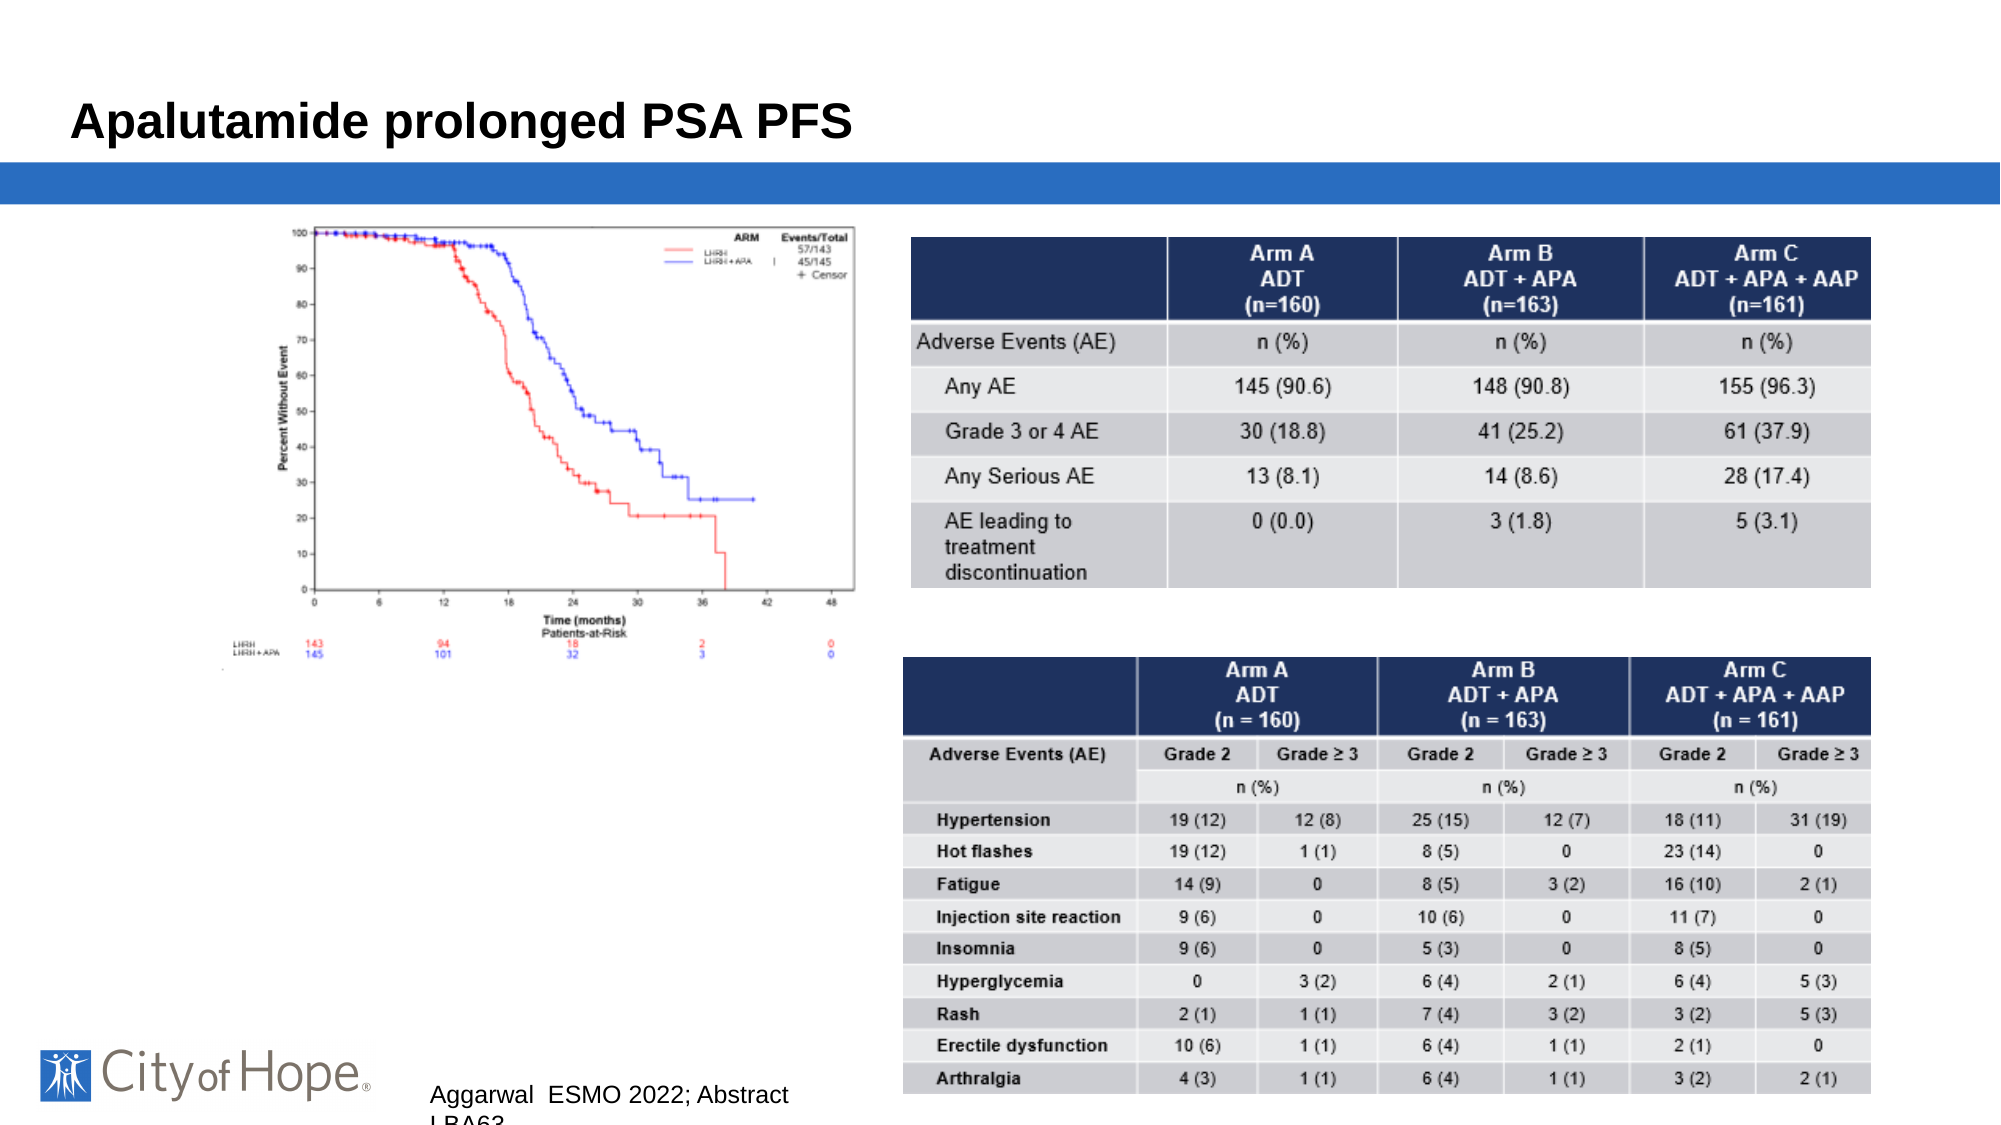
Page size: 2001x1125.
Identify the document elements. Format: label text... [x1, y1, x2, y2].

picture [903, 657, 1871, 1094]
picture [36, 1039, 376, 1112]
text_box Aggarwal ESMO 2022; Abstract LBA63 [414, 1070, 886, 1125]
picture [911, 237, 1871, 588]
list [219, 207, 869, 674]
title Apalutamide prolonged PSA PFS [54, 69, 1922, 168]
